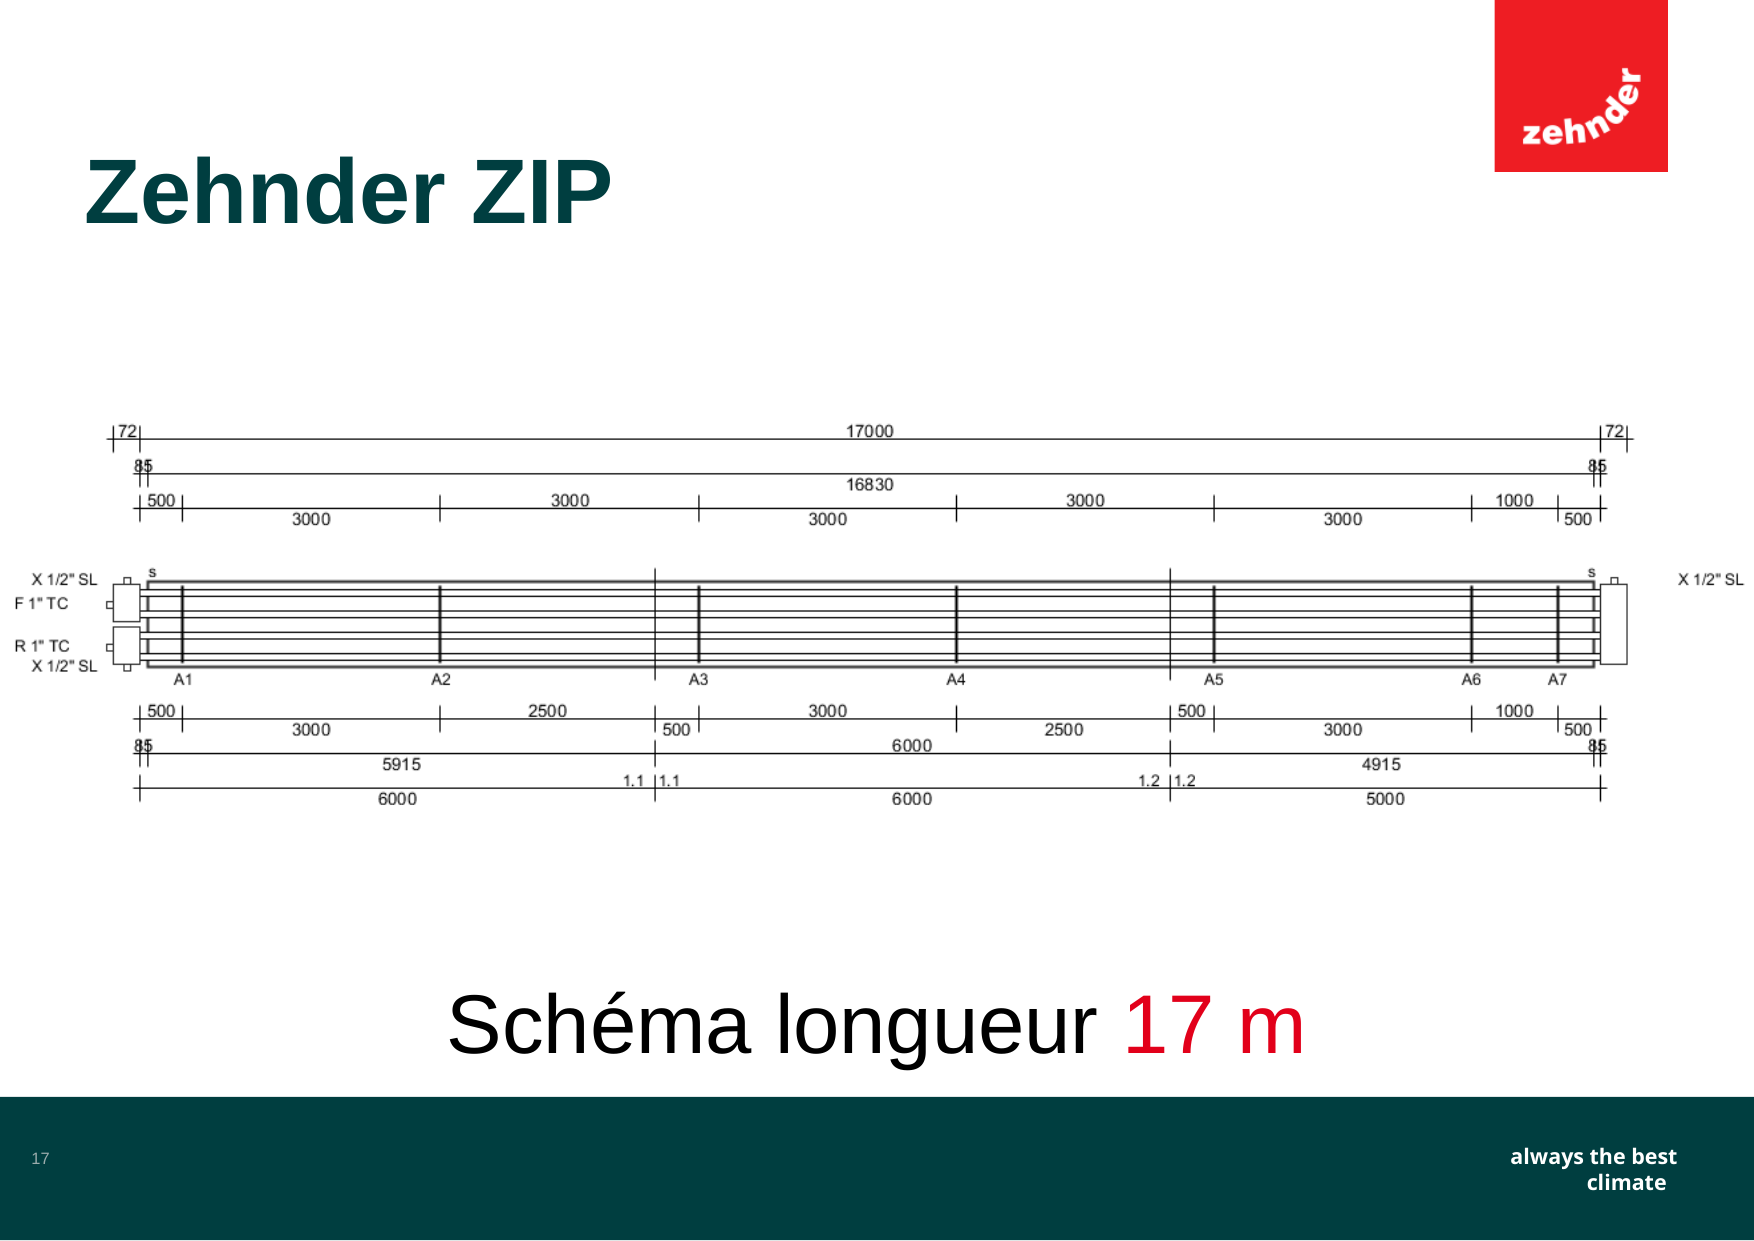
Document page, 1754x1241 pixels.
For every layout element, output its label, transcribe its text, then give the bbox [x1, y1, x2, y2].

title Zehnder ZIP [70, 136, 1583, 207]
text_box Schéma longueur 17 m [431, 962, 1323, 1078]
picture [0, 416, 1754, 821]
